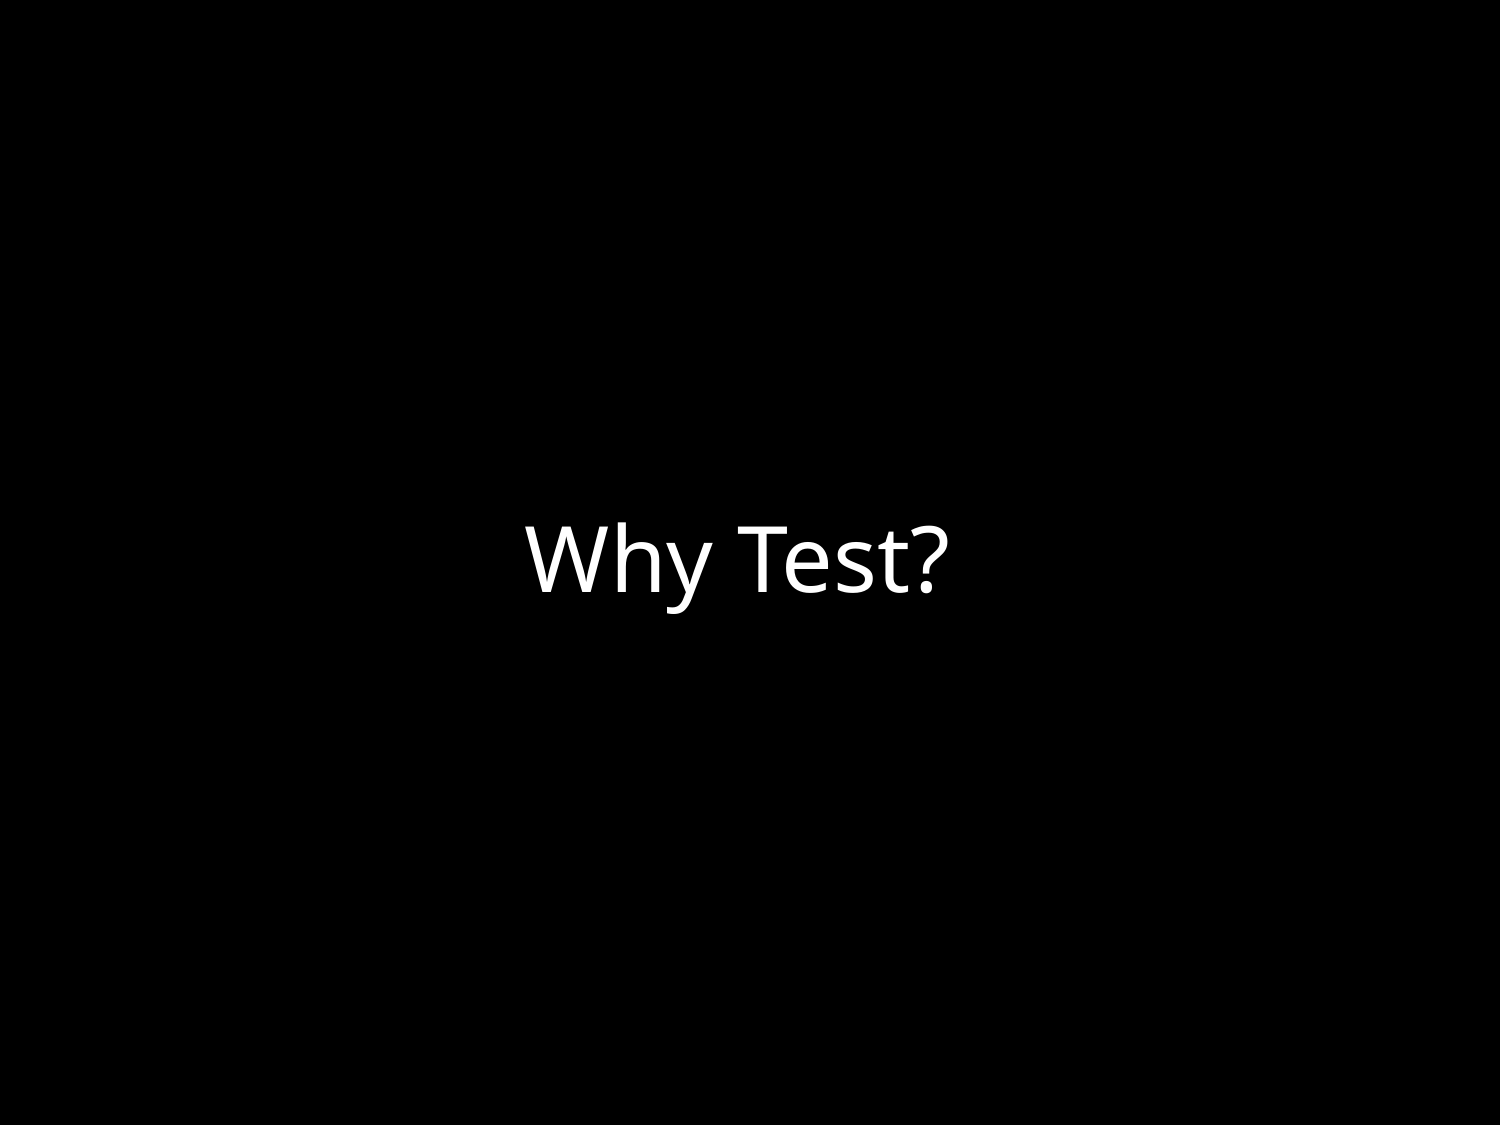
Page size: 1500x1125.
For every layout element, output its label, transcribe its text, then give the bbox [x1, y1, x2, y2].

title Why Test? [62, 462, 1413, 650]
